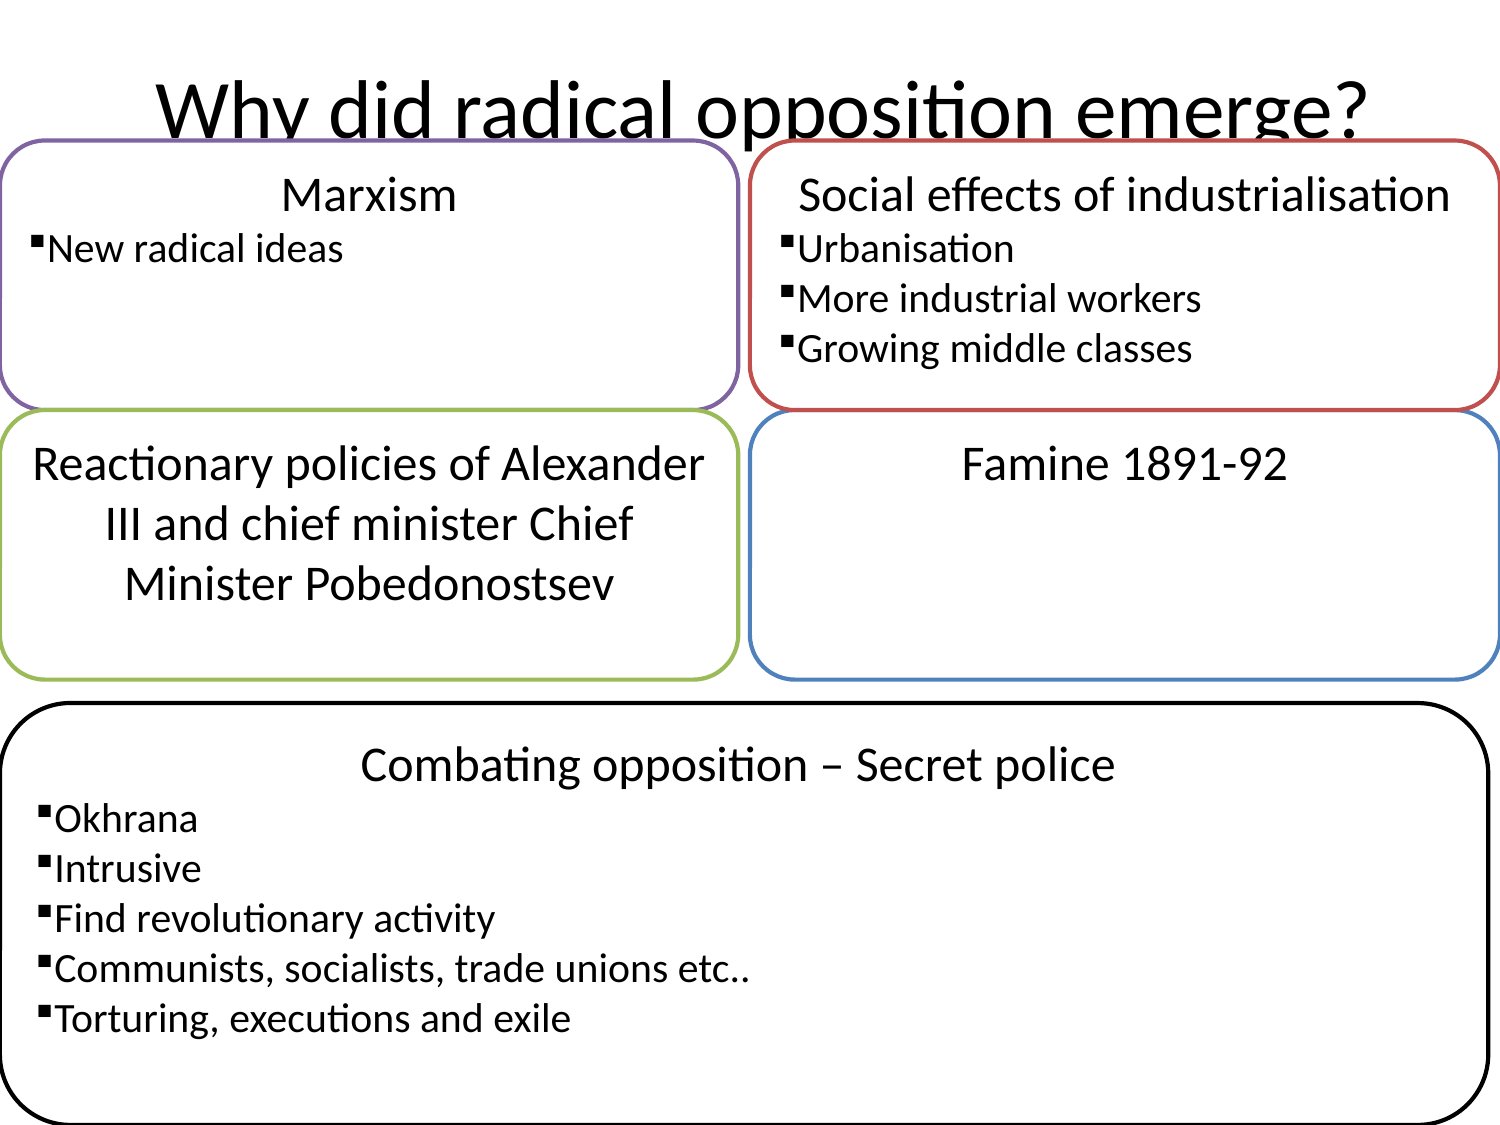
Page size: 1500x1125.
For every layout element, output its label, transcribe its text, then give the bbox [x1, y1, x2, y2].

text_box Famine 1891-92 [747, 410, 1500, 682]
text_box Combating opposition – Secret police Okhrana Intrusive Find revolutionary activity Communists, socialists, trade unions etc.. Torturing, executions and exile [0, 700, 1491, 1125]
text_box Reactionary policies of Alexander III and chief minister Chief Minister Pobedonostsev [0, 407, 741, 682]
text_box Marxism New radical ideas [0, 138, 741, 410]
title Why did radical opposition emerge? [75, 11, 1454, 200]
text_box Social effects of industrialisation Urbanisation More industrial workers Growing middle classes [747, 138, 1500, 413]
